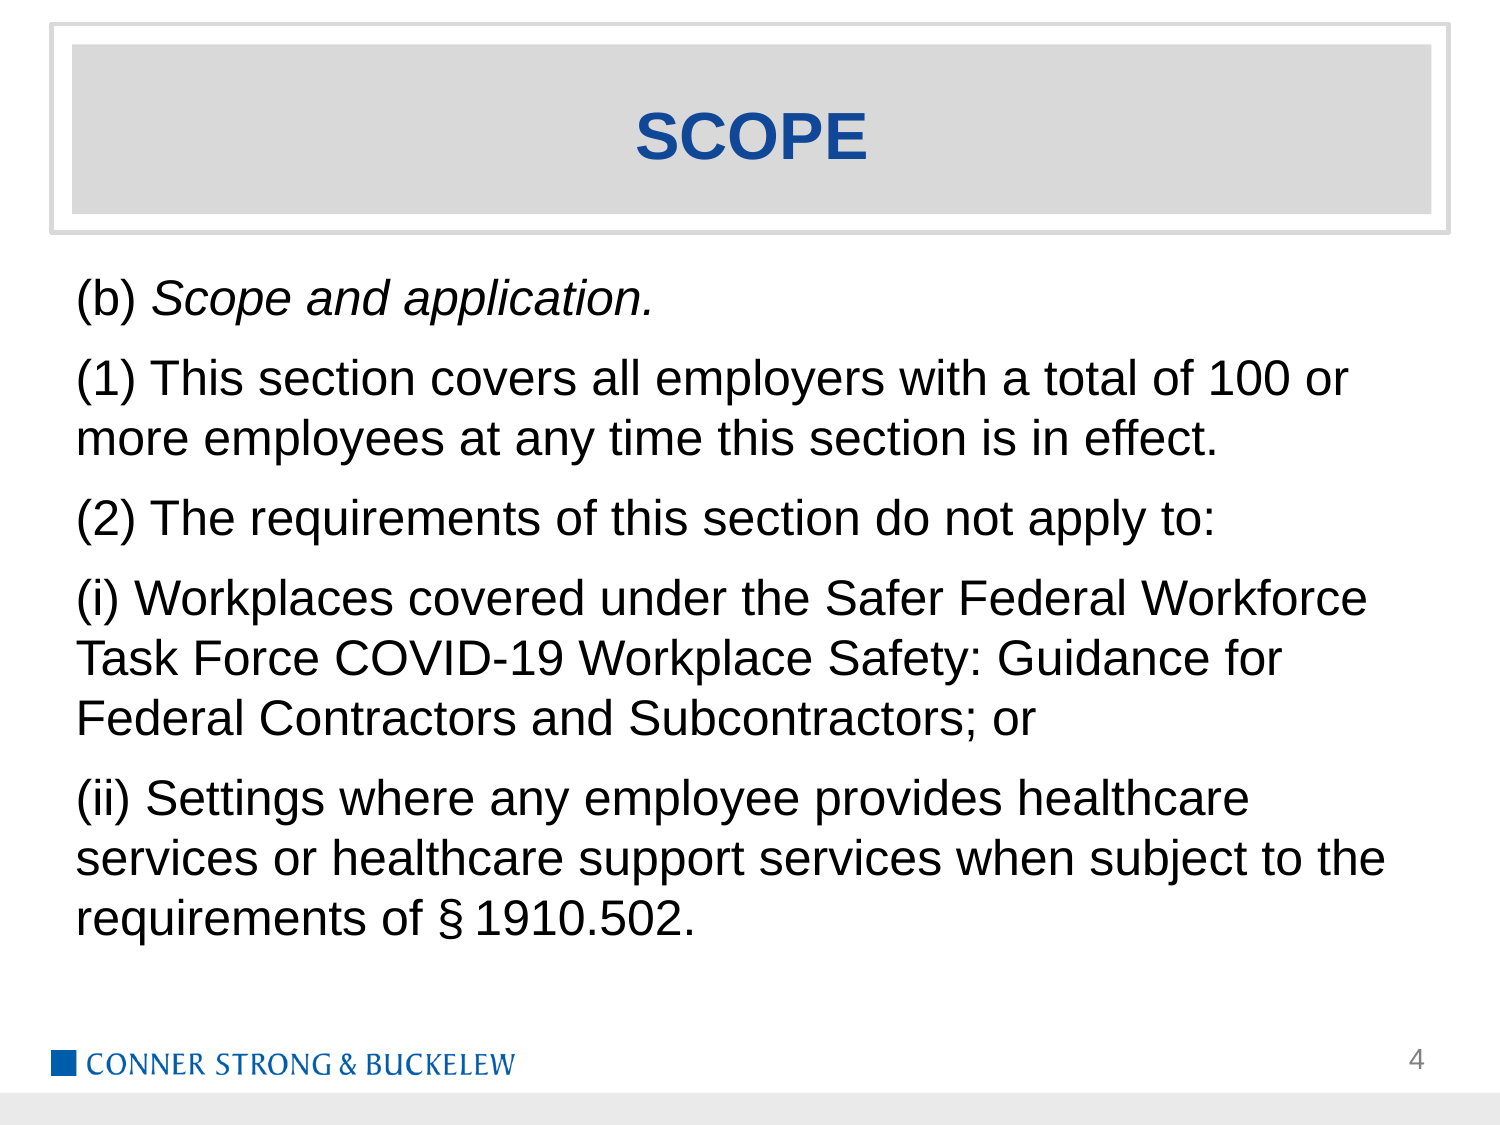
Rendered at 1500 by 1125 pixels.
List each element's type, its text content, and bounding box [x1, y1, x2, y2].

list (b) Scope and application. (1) This section covers all employers with a total of 100 or more employees at any time this section is in effect. (2) The requirements of this section do not apply to: (i) Workplaces covered under the Safer Federal Workforce Task Force COVID-19 Workplace Safety: Guidance for Federal Contractors and Subcontractors; or (ii) Settings where any employee provides healthcare services or healthcare support services when subject to the requirements of § 1910.502. [60, 257, 1411, 1001]
title SCOPE [74, 44, 1429, 222]
picture [51, 1050, 515, 1076]
